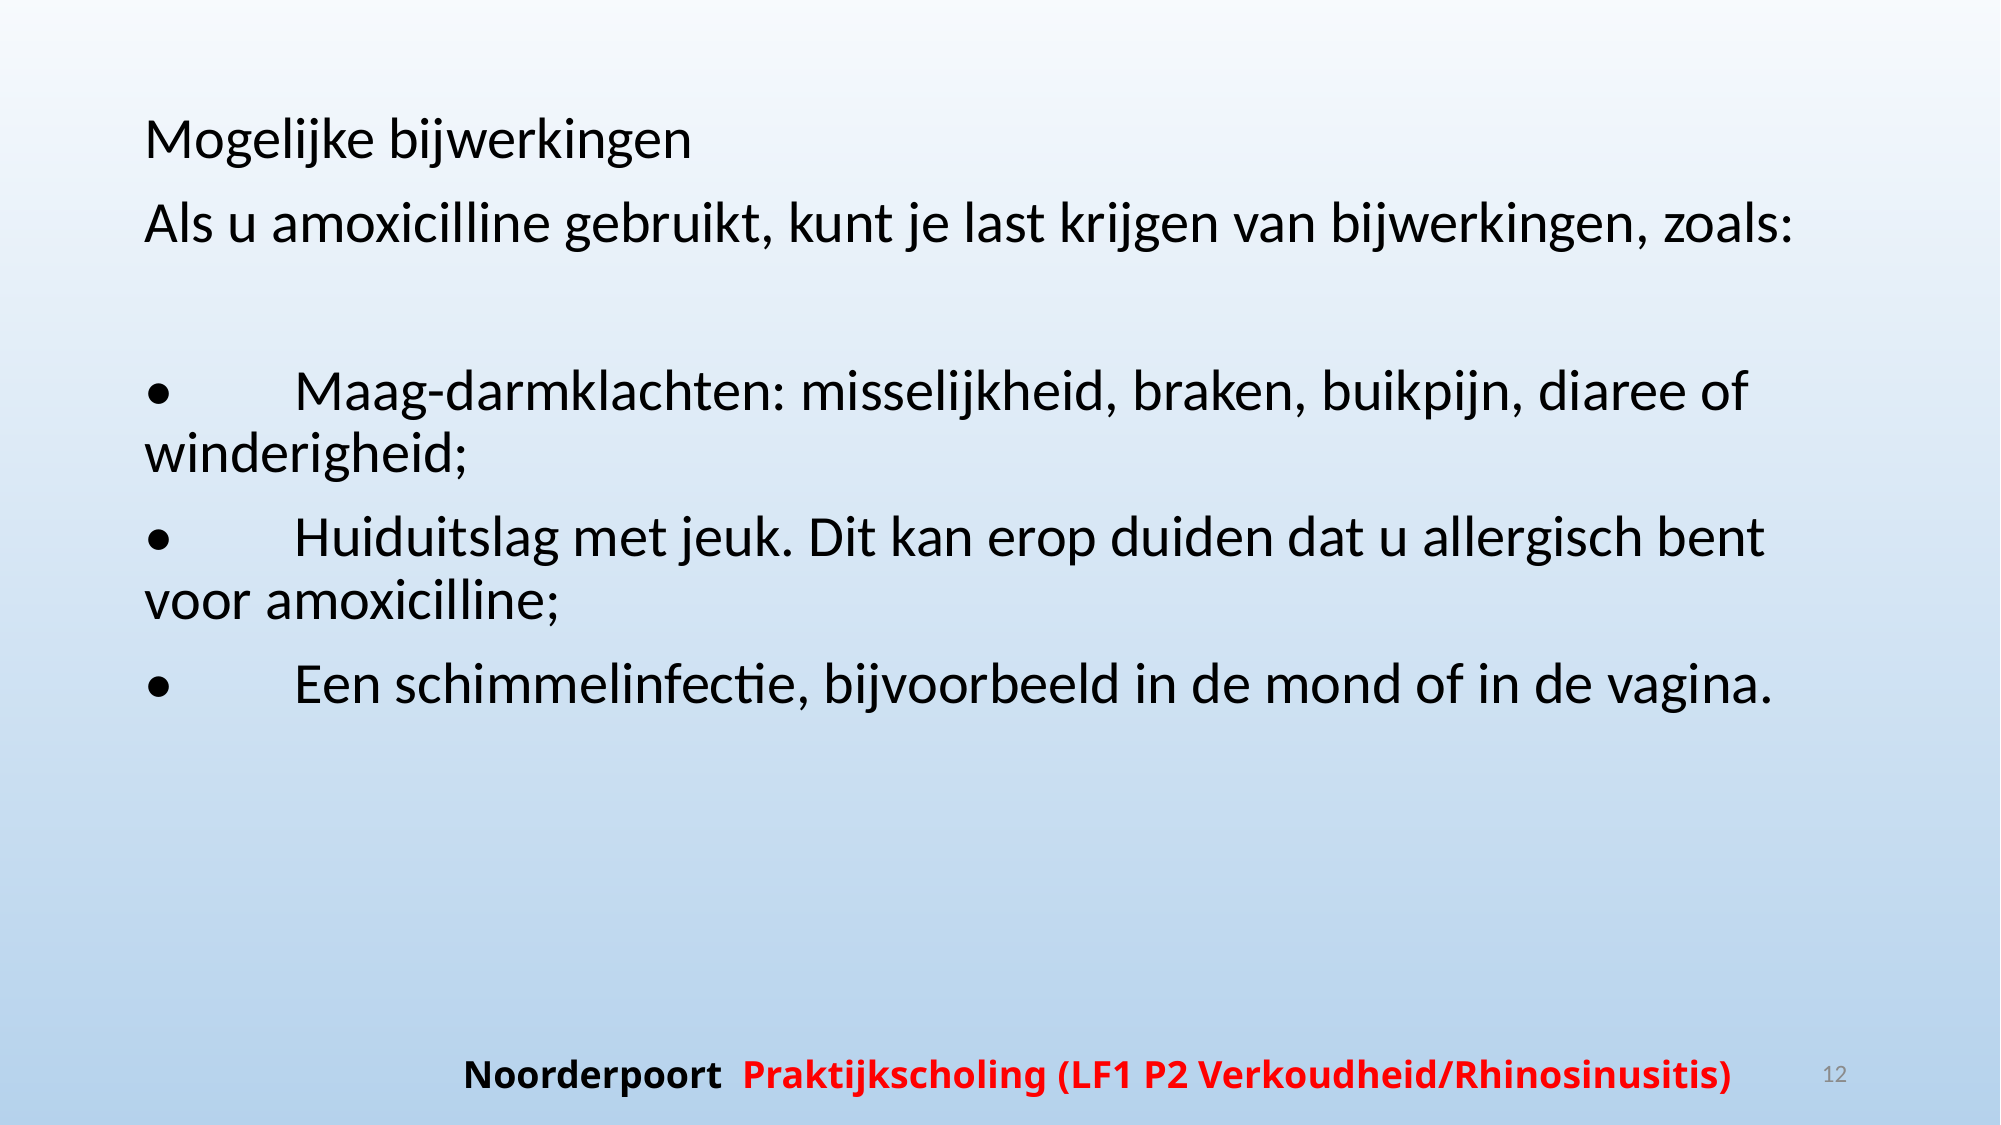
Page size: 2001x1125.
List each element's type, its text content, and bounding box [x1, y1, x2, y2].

text_box Noorderpoort Praktijkscholing (LF1 P2 Verkoudheid/Rhinosinusitis) [448, 1043, 1787, 1104]
slide_number 12 [1412, 1042, 1863, 1103]
list Mogelijke bijwerkingen Als u amoxicilline gebruikt, kunt je last krijgen van bijwerkingen, zoals: • Maag-darmklachten: misselijkheid, braken, buikpijn, diaree of winderigheid; • Huiduitslag met jeuk. Dit kan erop duiden dat u allergisch bent voor amoxicilline; • Een schimmelinfectie, bijvoorbeeld in de mond of in de vagina. [129, 100, 1863, 1014]
